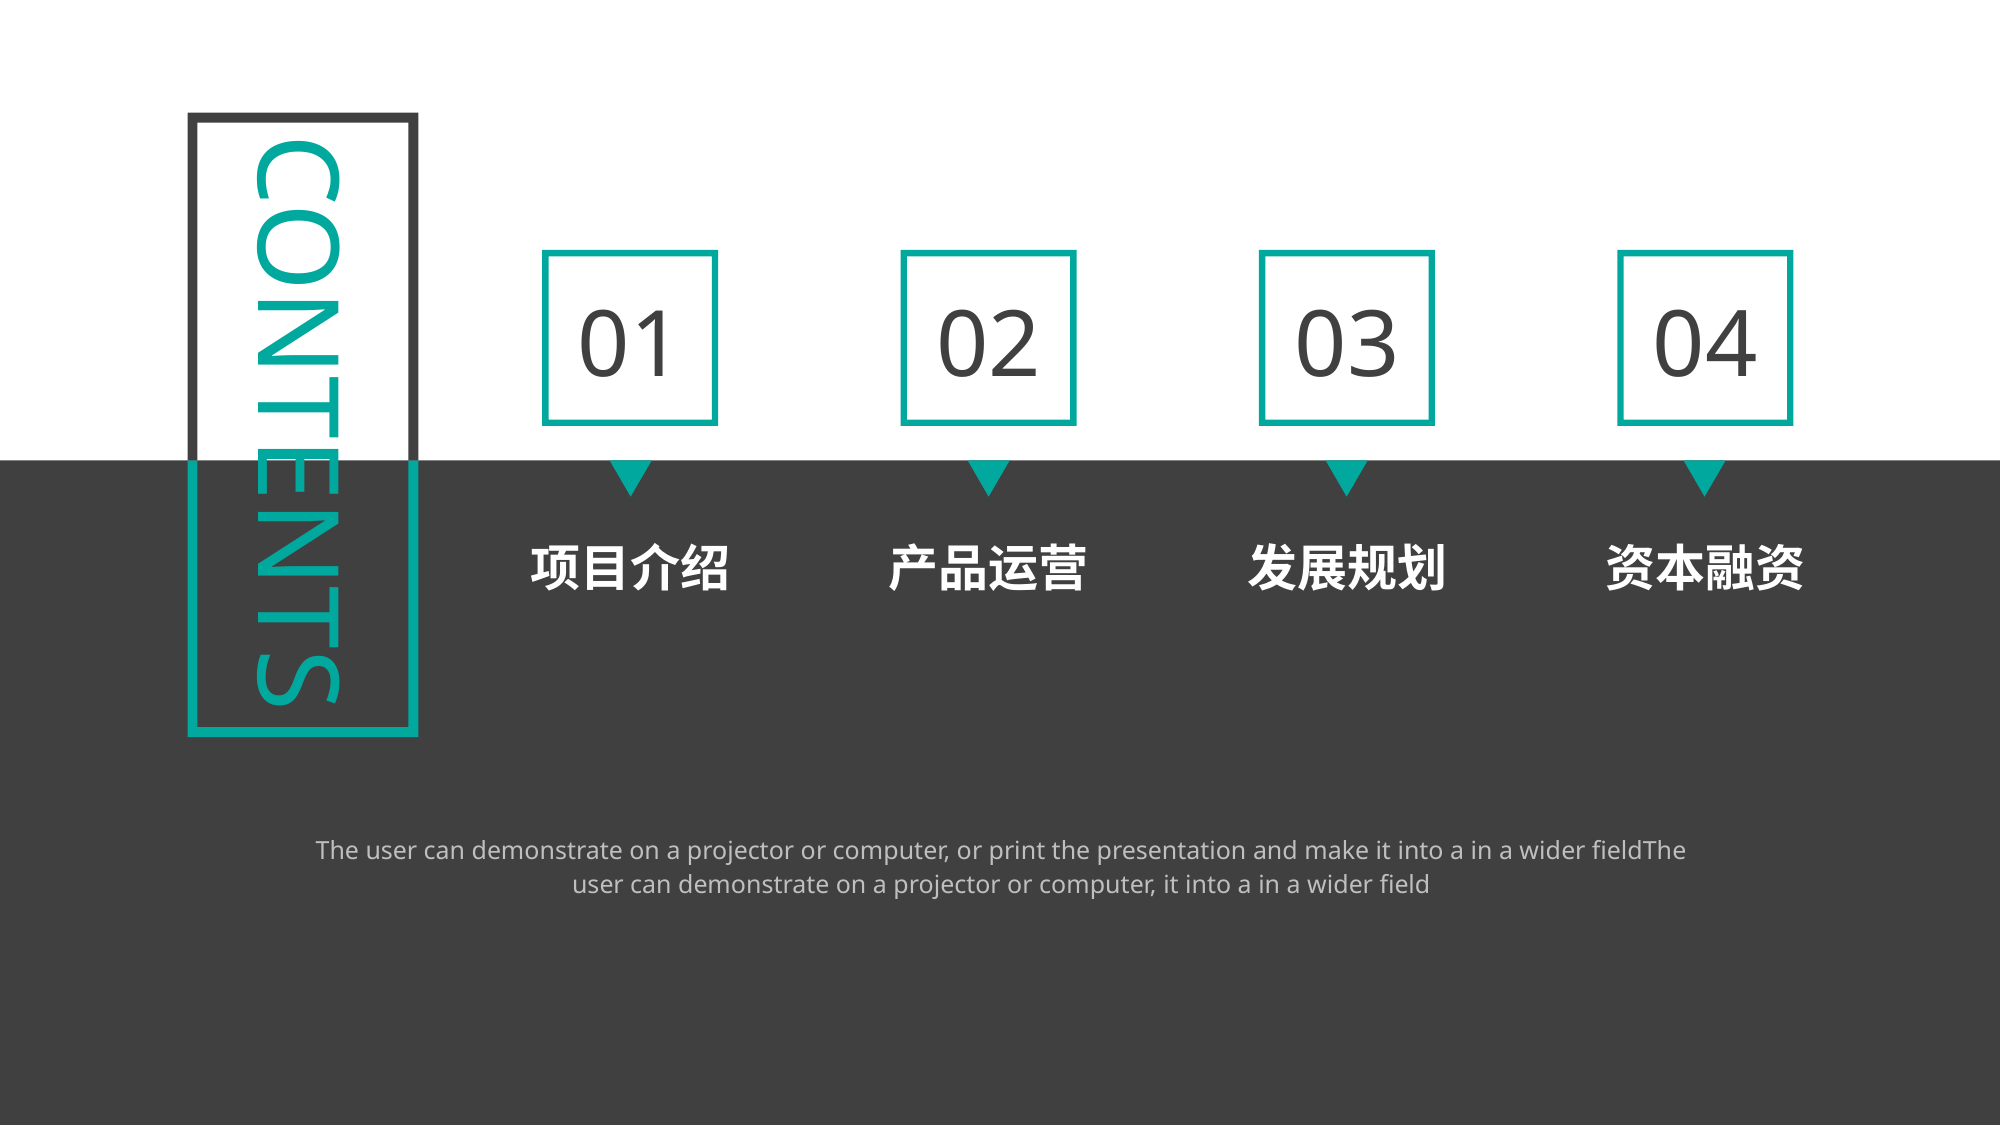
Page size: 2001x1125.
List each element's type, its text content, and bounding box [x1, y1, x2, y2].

text_box The user can demonstrate on a projector or computer, or print the presentation and make it into a in a wider fieldThe user can demonstrate on a projector or computer, it into a in a wider field [274, 822, 1730, 906]
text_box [835, 250, 1142, 605]
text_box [187, 112, 419, 738]
text_box [0, 459, 2000, 1125]
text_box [1193, 250, 1501, 605]
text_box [1552, 250, 1859, 605]
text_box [477, 250, 784, 605]
